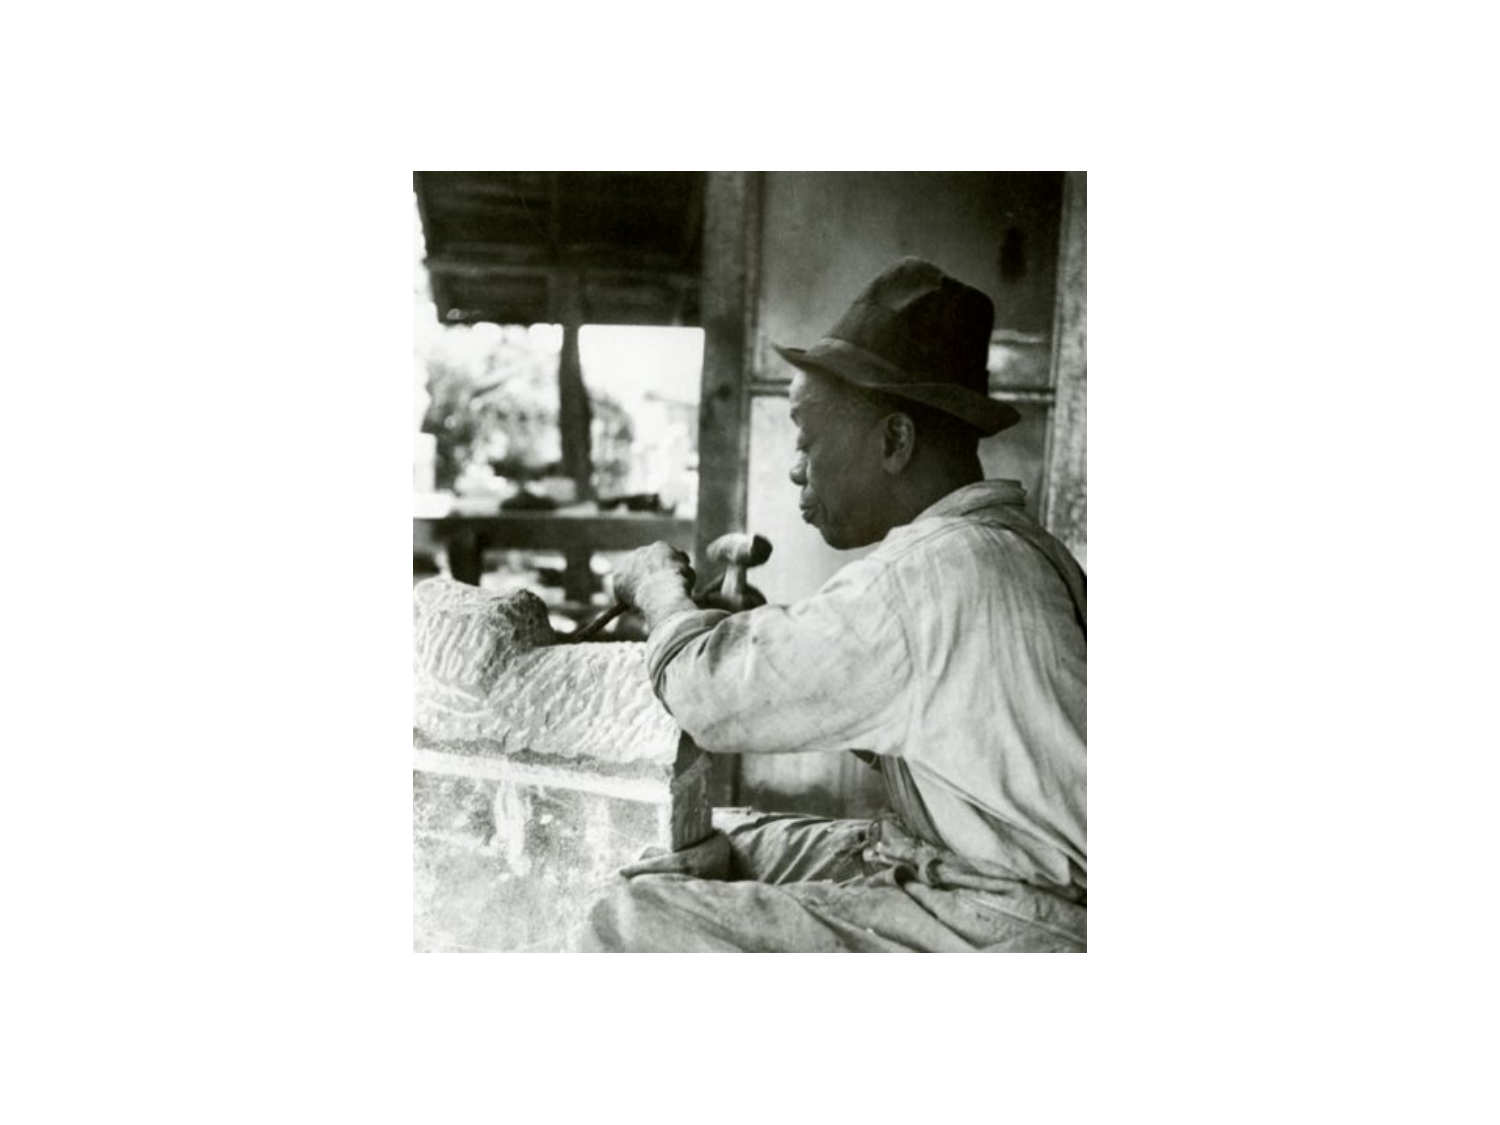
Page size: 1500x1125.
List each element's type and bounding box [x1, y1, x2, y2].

picture [412, 171, 1087, 954]
